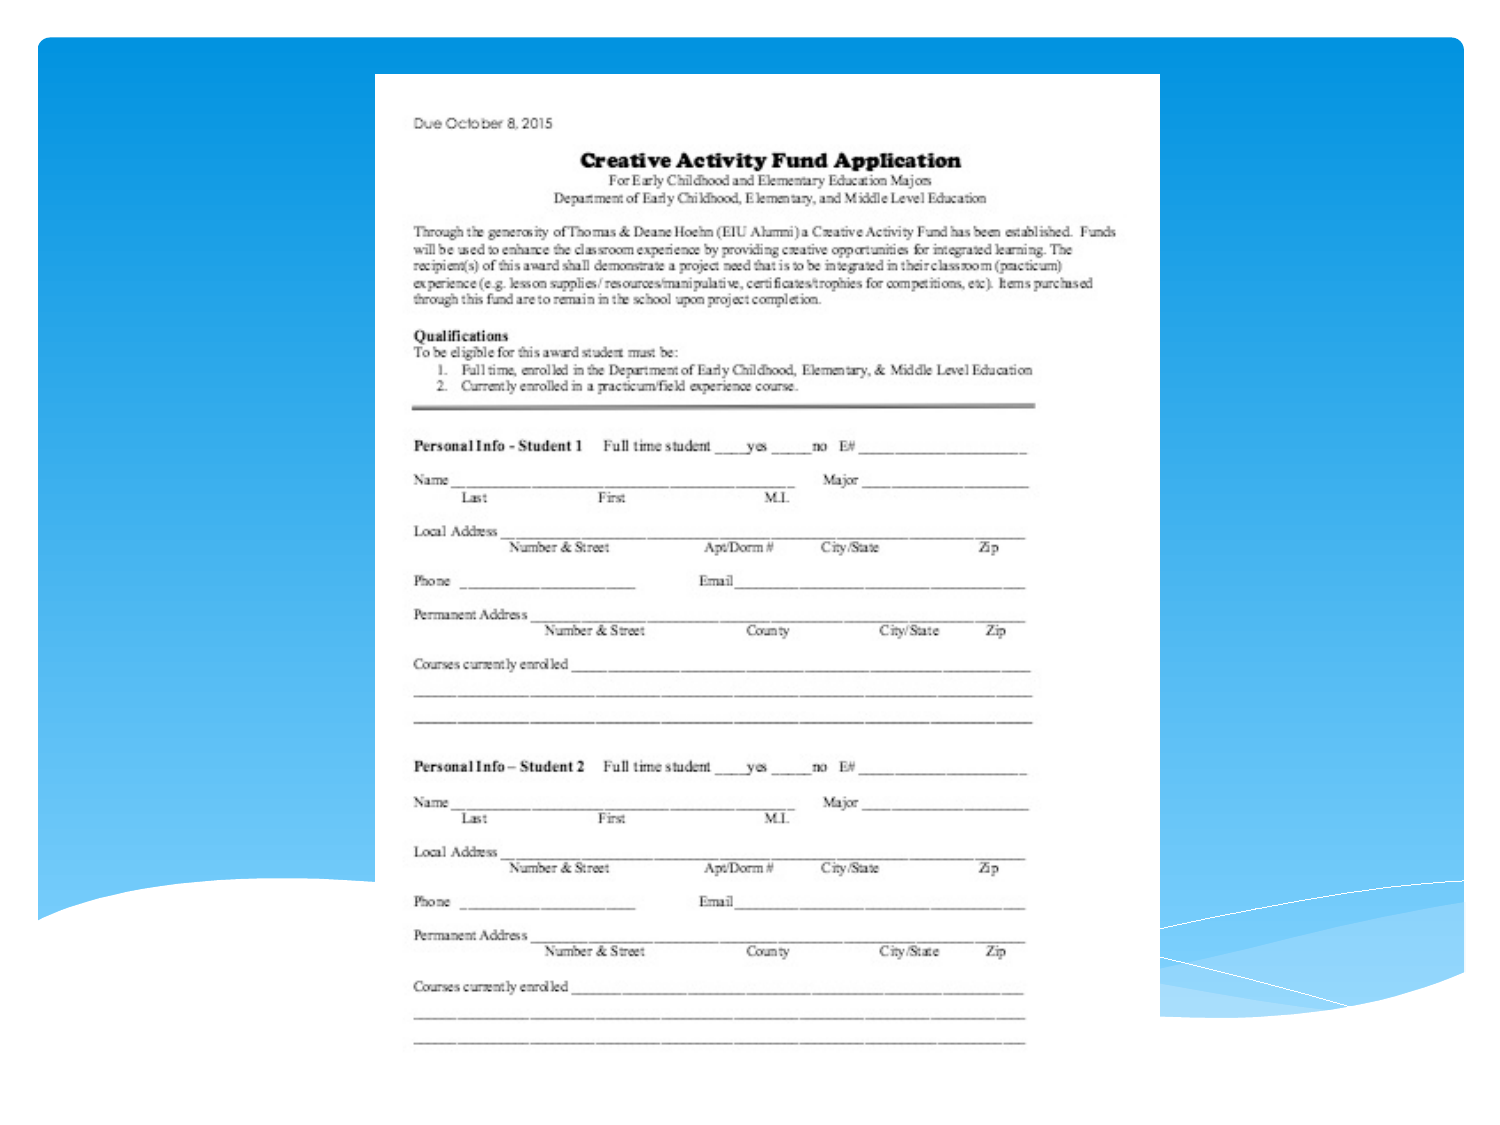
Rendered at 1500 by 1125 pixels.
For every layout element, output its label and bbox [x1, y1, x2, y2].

picture [374, 75, 1160, 1092]
